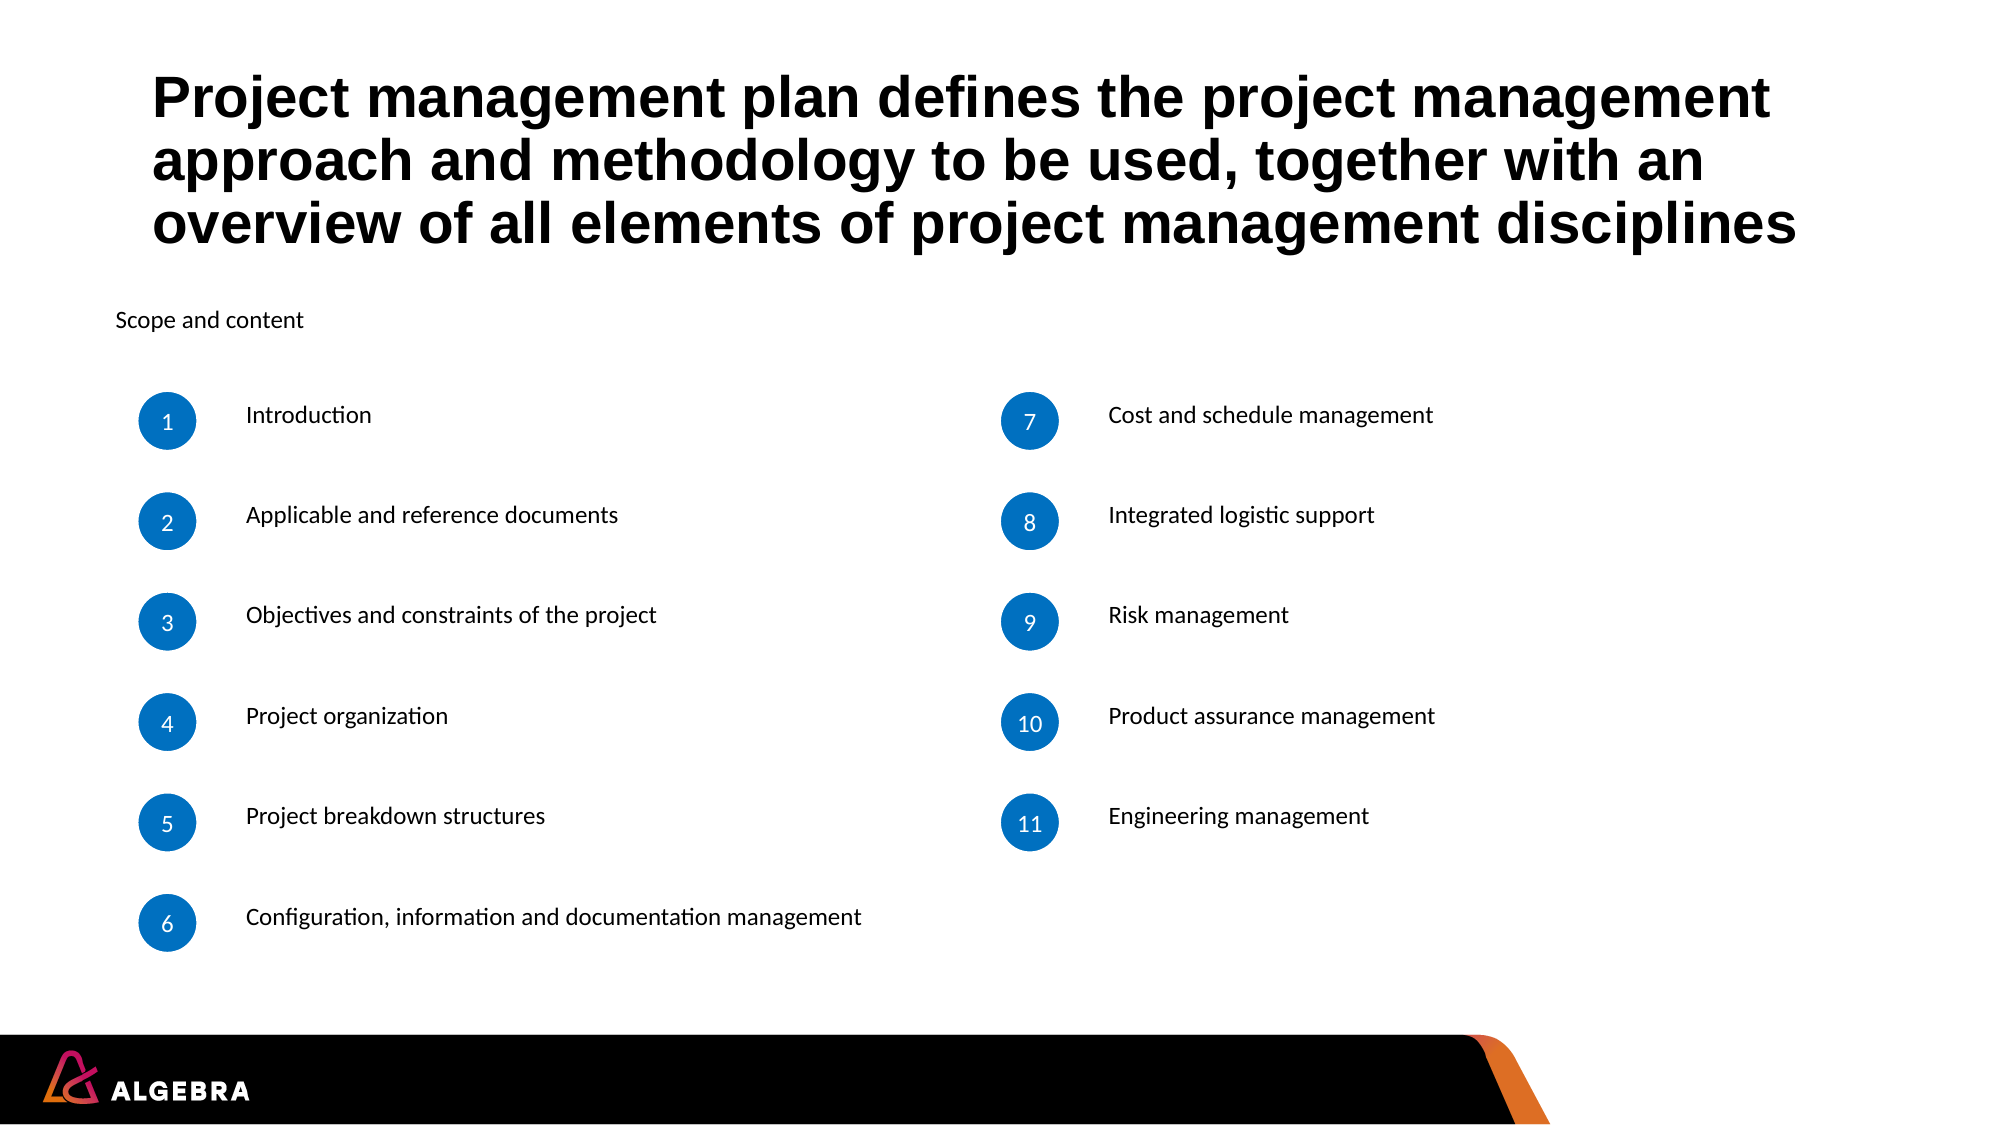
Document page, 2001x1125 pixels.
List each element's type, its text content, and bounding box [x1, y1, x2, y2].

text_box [137, 491, 961, 552]
text_box Scope and content [100, 295, 1001, 362]
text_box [999, 491, 1824, 552]
picture [0, 1034, 1733, 1125]
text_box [999, 591, 1824, 652]
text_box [137, 591, 961, 652]
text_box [137, 792, 961, 853]
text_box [999, 692, 1824, 753]
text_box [999, 792, 1824, 853]
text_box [137, 390, 961, 451]
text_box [137, 892, 961, 953]
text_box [999, 390, 1824, 451]
title Project management plan defines the project management approach and methodology to be used, together with an overview of all elements of project management disciplines [137, 59, 1863, 278]
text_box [137, 692, 961, 753]
